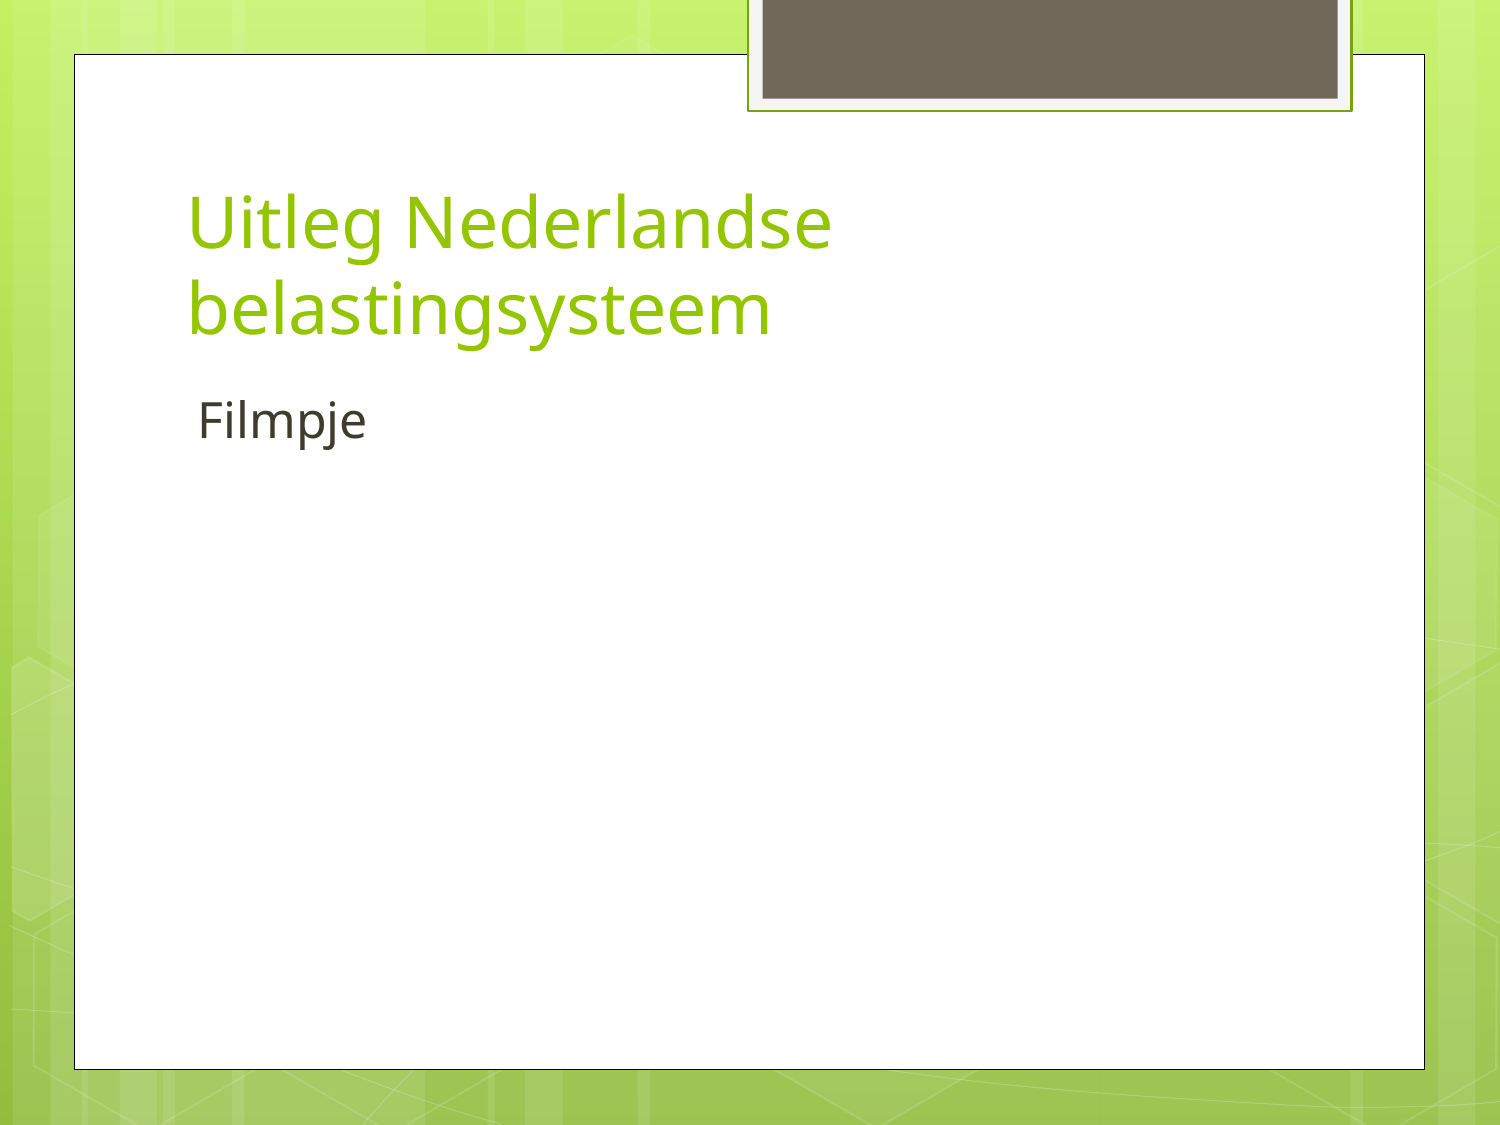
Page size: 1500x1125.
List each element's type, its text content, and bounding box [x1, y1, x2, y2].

list Filmpje [171, 381, 1283, 957]
title Uitleg Nederlandse belastingsysteem [171, 168, 1324, 357]
